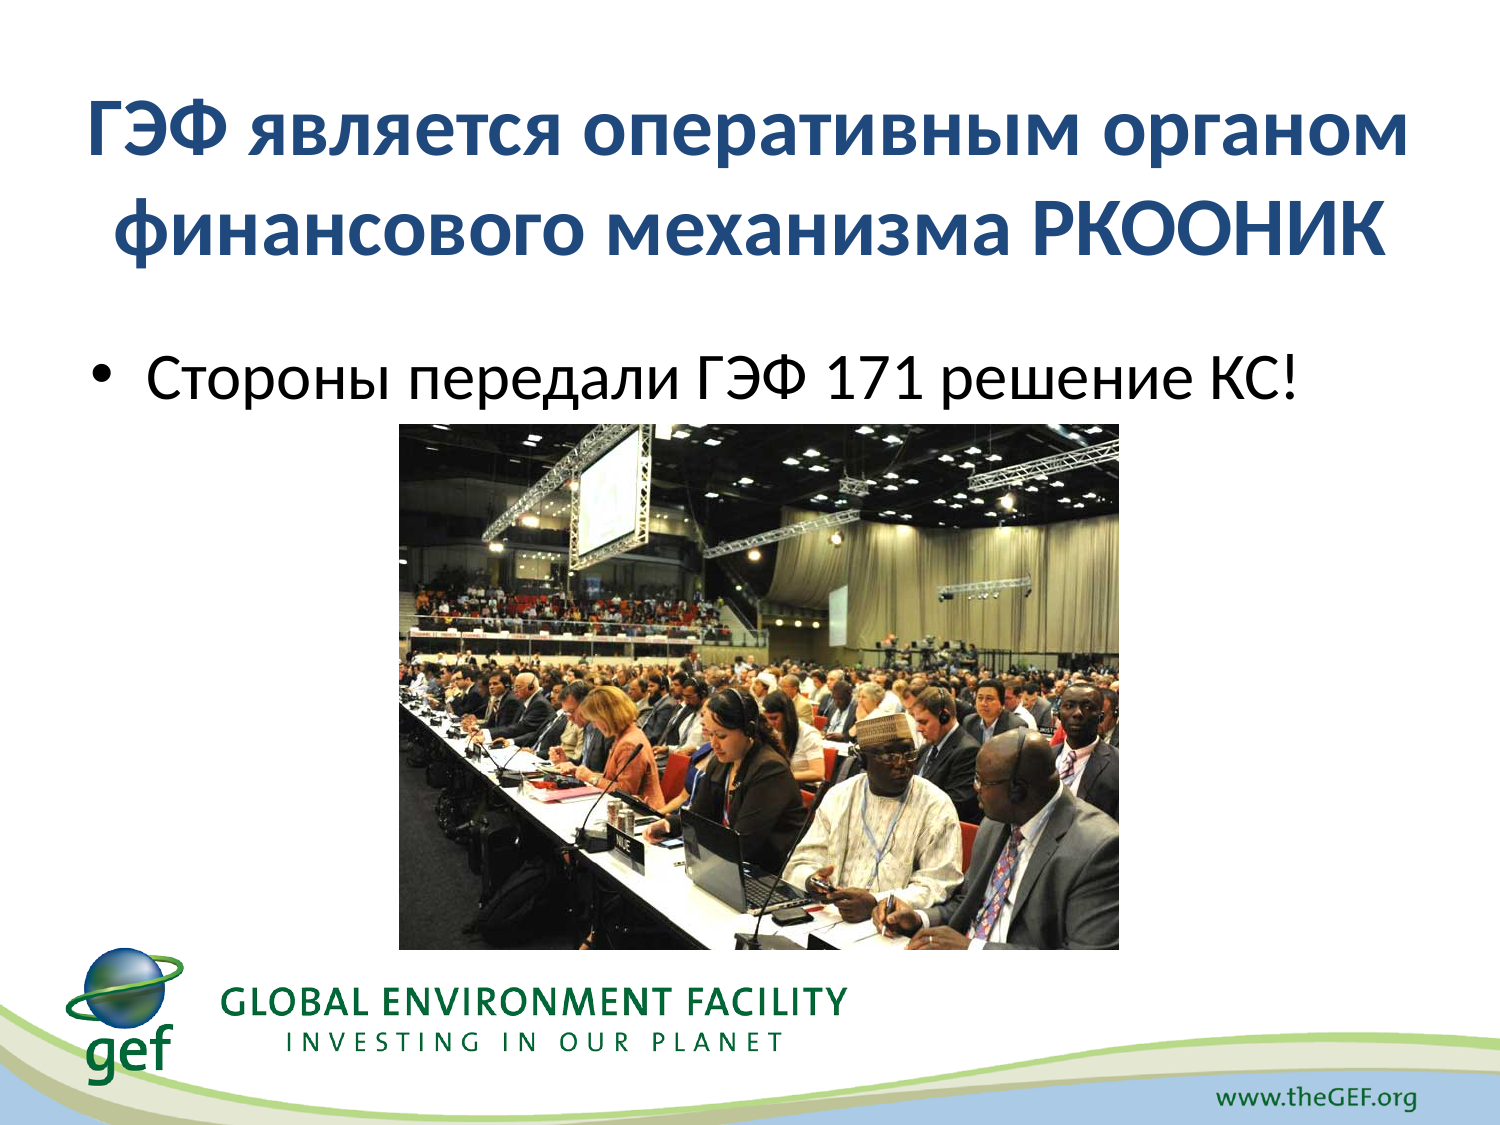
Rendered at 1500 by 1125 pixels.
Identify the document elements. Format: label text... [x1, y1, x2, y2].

title ГЭФ является оперативным органом финансового механизма РКООНИК [0, 44, 1500, 301]
picture [0, 920, 1500, 1125]
list Стороны передали ГЭФ 171 решение КС! [74, 324, 1426, 968]
picture [399, 424, 1119, 951]
